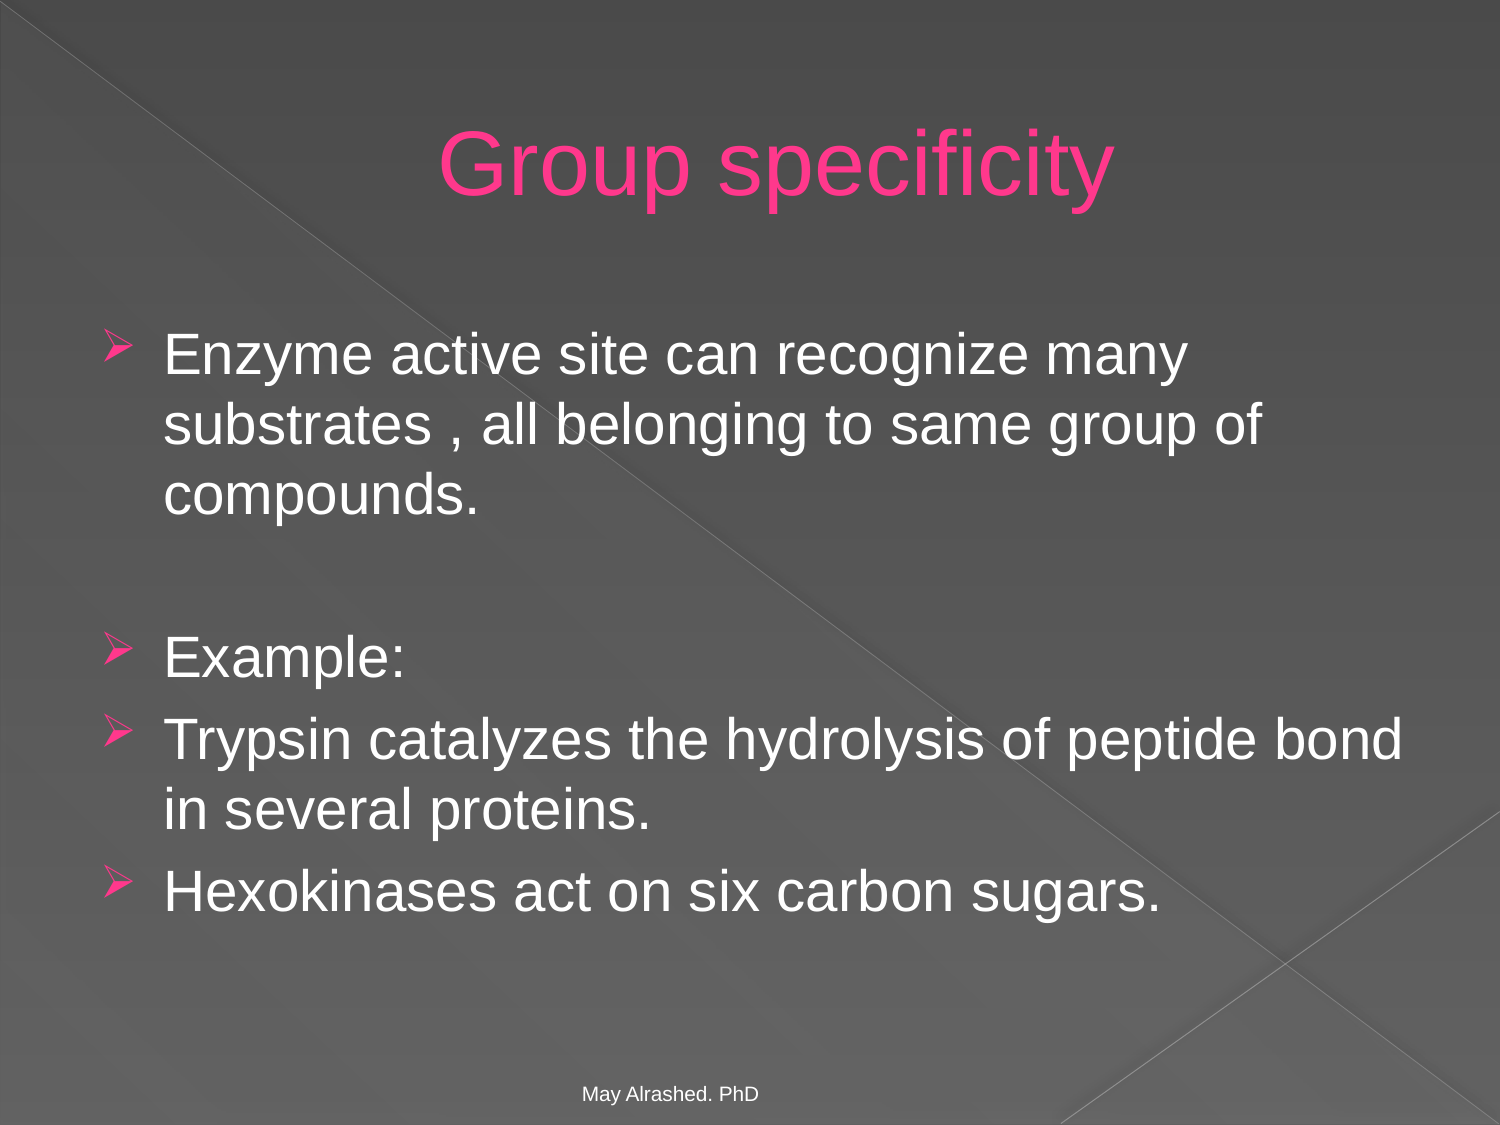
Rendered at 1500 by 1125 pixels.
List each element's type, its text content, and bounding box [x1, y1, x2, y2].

title Group specificity [75, 43, 1425, 274]
list Enzyme active site can recognize many substrates , all belonging to same group of compounds. Example: Trypsin catalyzes the hydrolysis of peptide bond in several proteins. Hexokinases act on six carbon sugars. [75, 308, 1425, 1059]
footer May Alrashed. PhD [75, 1063, 774, 1113]
